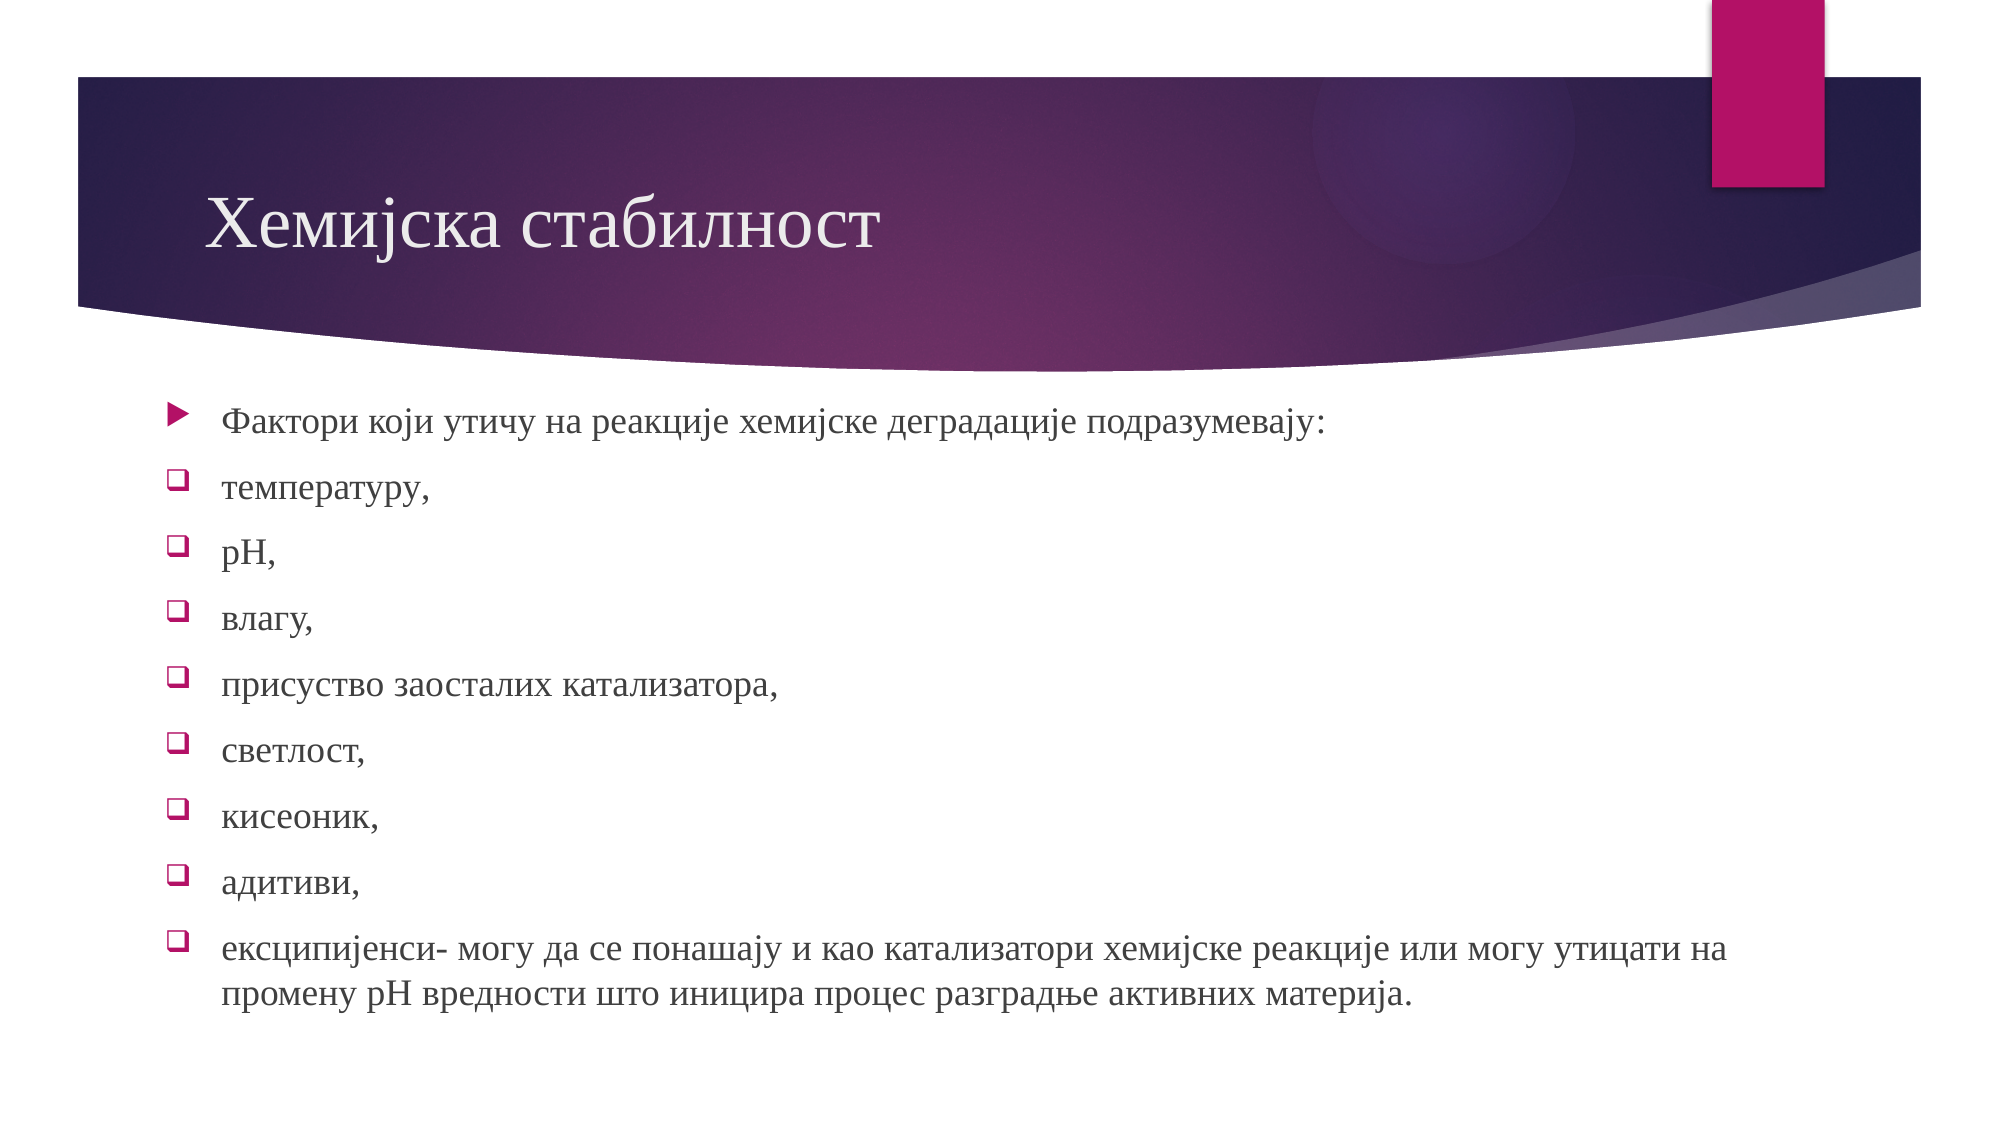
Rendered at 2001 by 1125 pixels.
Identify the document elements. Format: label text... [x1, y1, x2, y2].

title Хемијска стабилност [189, 159, 1627, 276]
list Фактори који утичу на реакције хемијске деградације подразумевају: температуру, pH, влагу, присуство заосталих катализатора, светлост, кисеоник, адитиви, ексципијенси- могу да се понашају и као катализатори хемијске реакције или могу утицати на промену pH вредности што иницира процес разградње активних материја. [149, 388, 1850, 1085]
